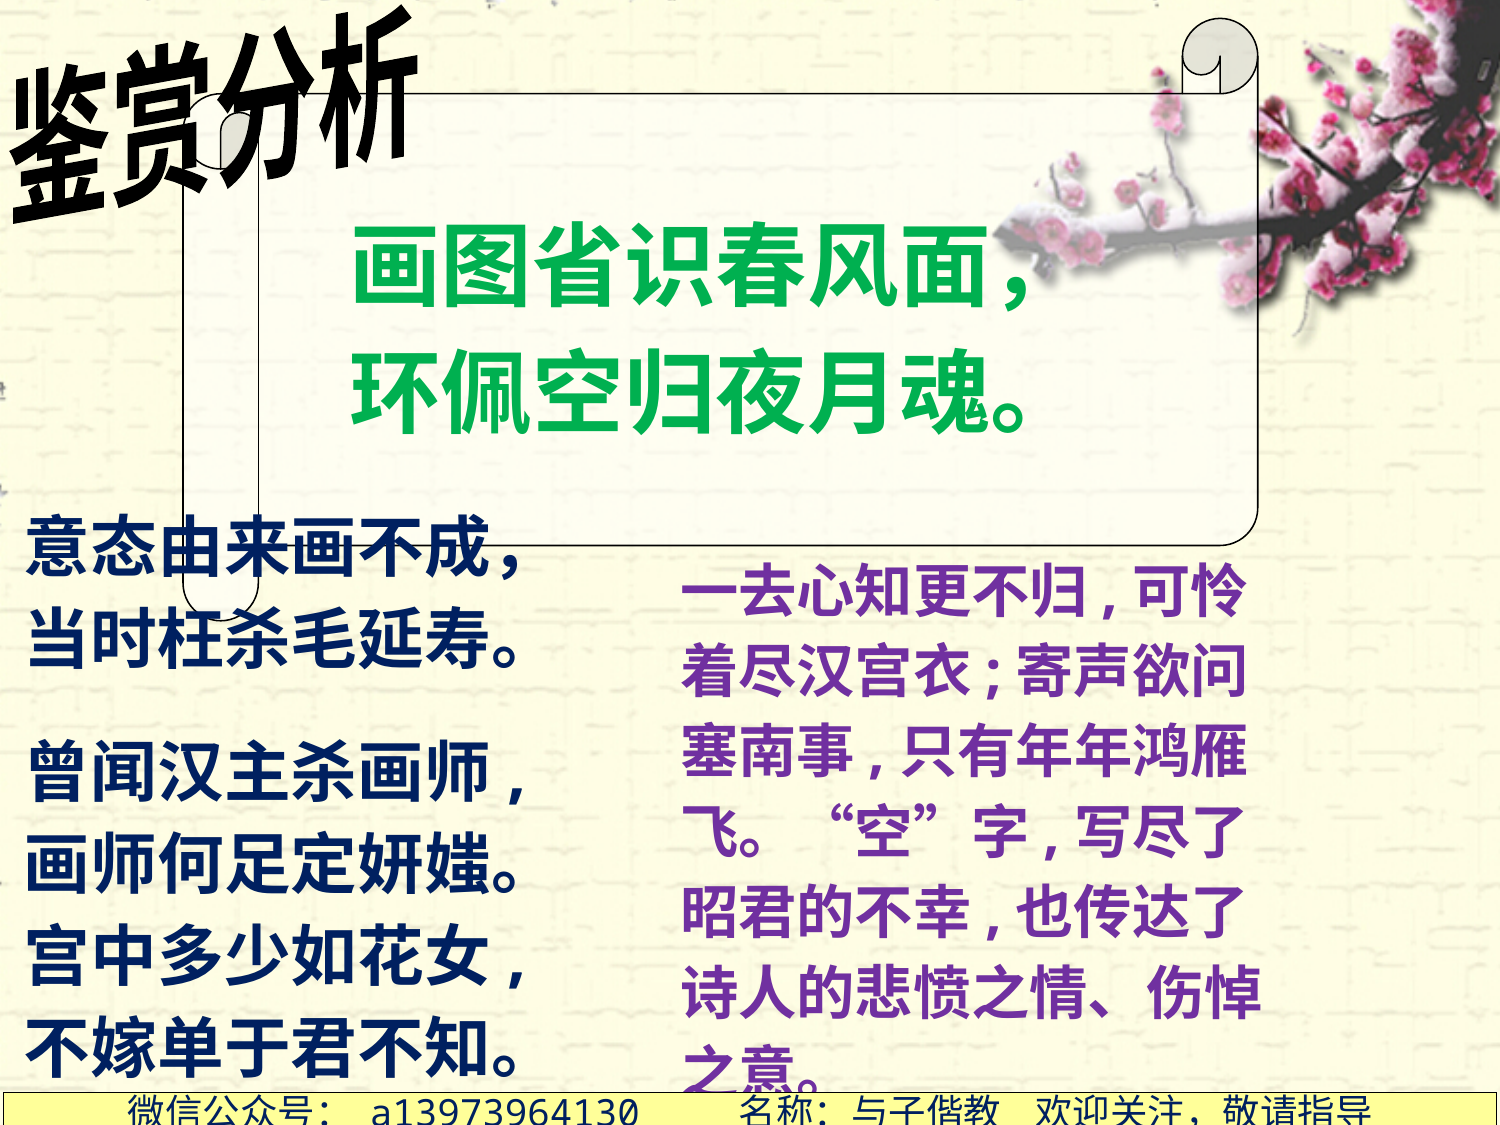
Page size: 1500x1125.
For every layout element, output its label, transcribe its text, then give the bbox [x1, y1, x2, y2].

text_box [183, 18, 1258, 546]
text_box 曾闻汉主杀画师,画师何足定妍媸。宫中多少如花女,不嫁单于君不知。 [9, 710, 572, 1092]
text_box 微信公众号： a13973964130 名称：与子偕教 欢迎关注，敬请指导 [3, 1092, 1497, 1125]
text_box 意态由来画不成， 当时枉杀毛延寿。 [9, 485, 654, 685]
text_box 一去心知更不归,可怜着尽汉宫衣;寄声欲问塞南事,只有年年鸿雁飞。“空”字,写尽了昭君的不幸,也传达了诗人的悲愤之情、伤悼之意。 [665, 535, 1310, 1092]
text_box 画图省识春风面， 环佩空归夜月魂。 [334, 184, 1246, 452]
picture [0, 0, 1500, 1125]
